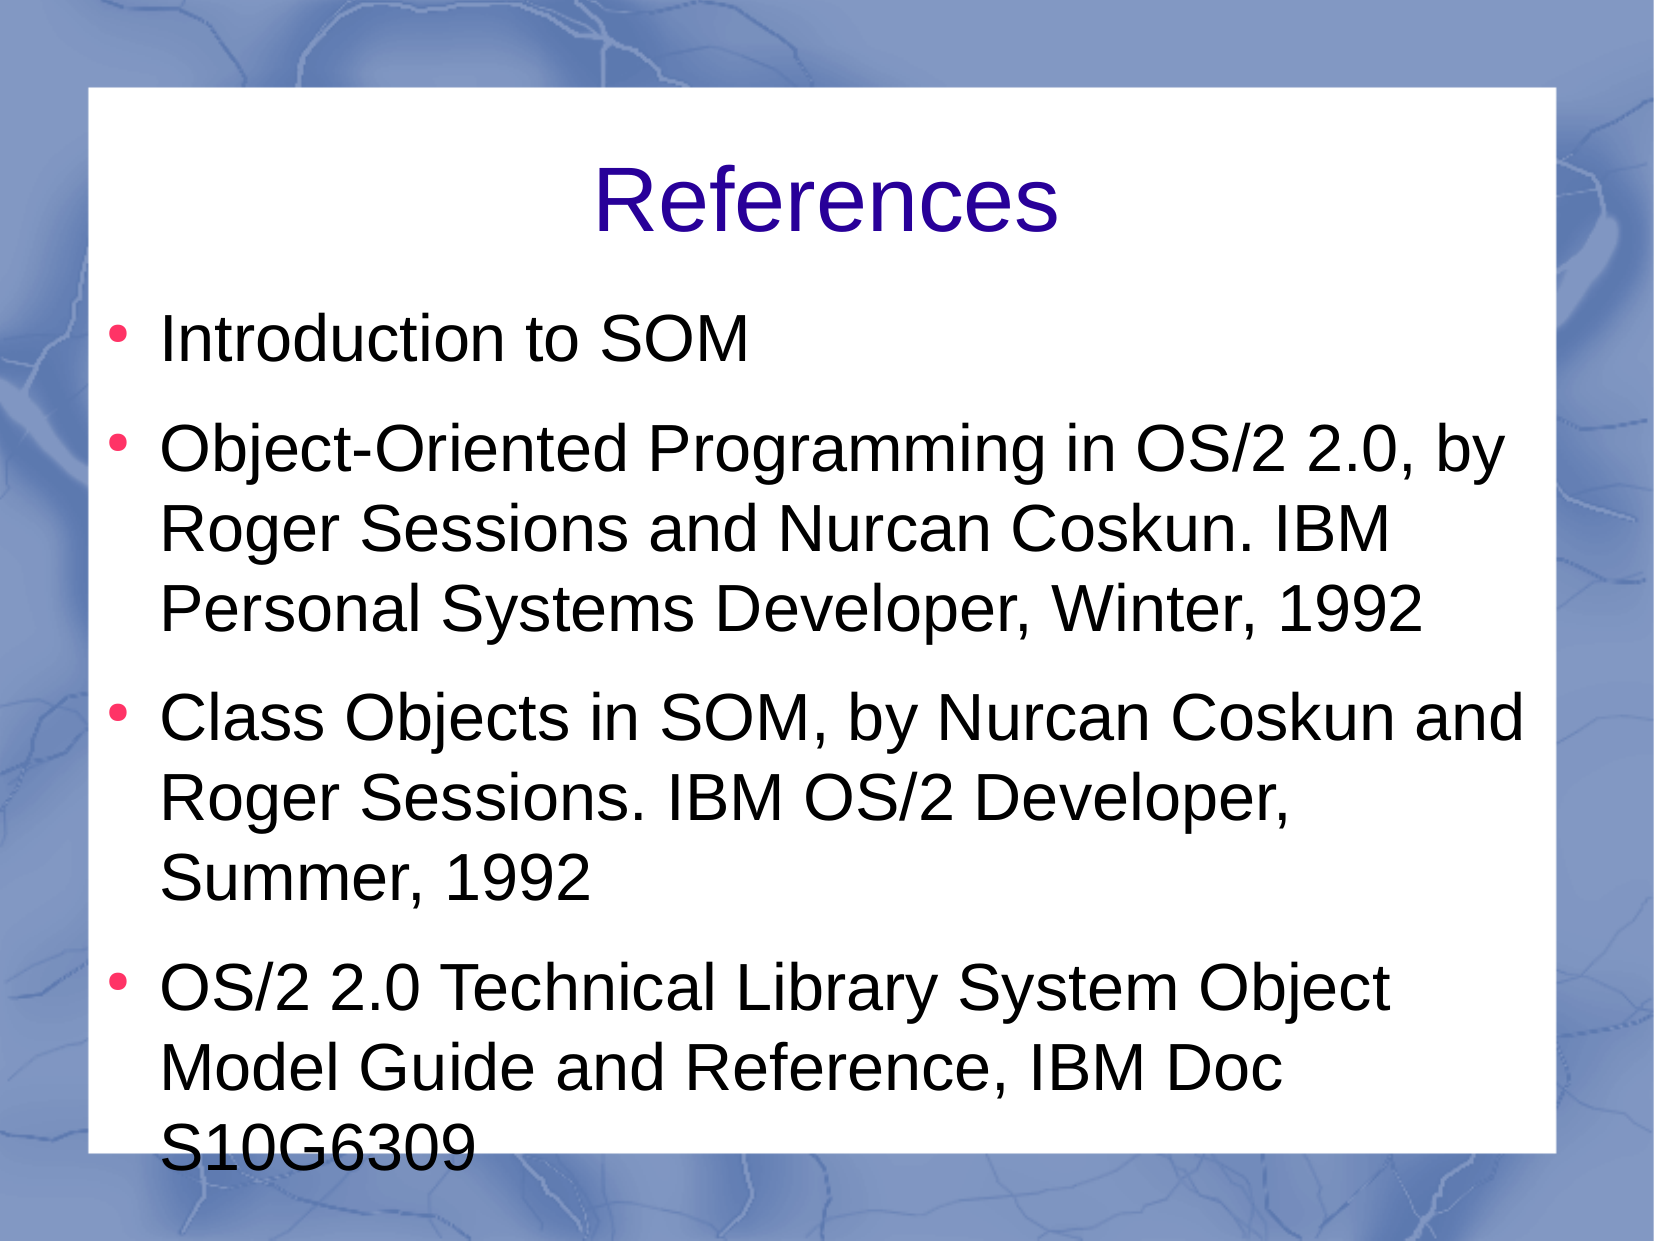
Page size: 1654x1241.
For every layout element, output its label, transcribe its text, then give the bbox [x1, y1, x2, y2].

picture [0, 0, 1654, 1241]
list Introduction to SOM Object-Oriented Programming in OS/2 2.0, by Roger Sessions and Nurcan Coskun. IBM Personal Systems Developer, Winter, 1992 Class Objects in SOM, by Nurcan Coskun and Roger Sessions. IBM OS/2 Developer, Summer, 1992 OS/2 2.0 Technical Library System Object Model Guide and Reference, IBM Doc S10G6309 [88, 295, 1577, 1132]
title References [118, 90, 1536, 295]
